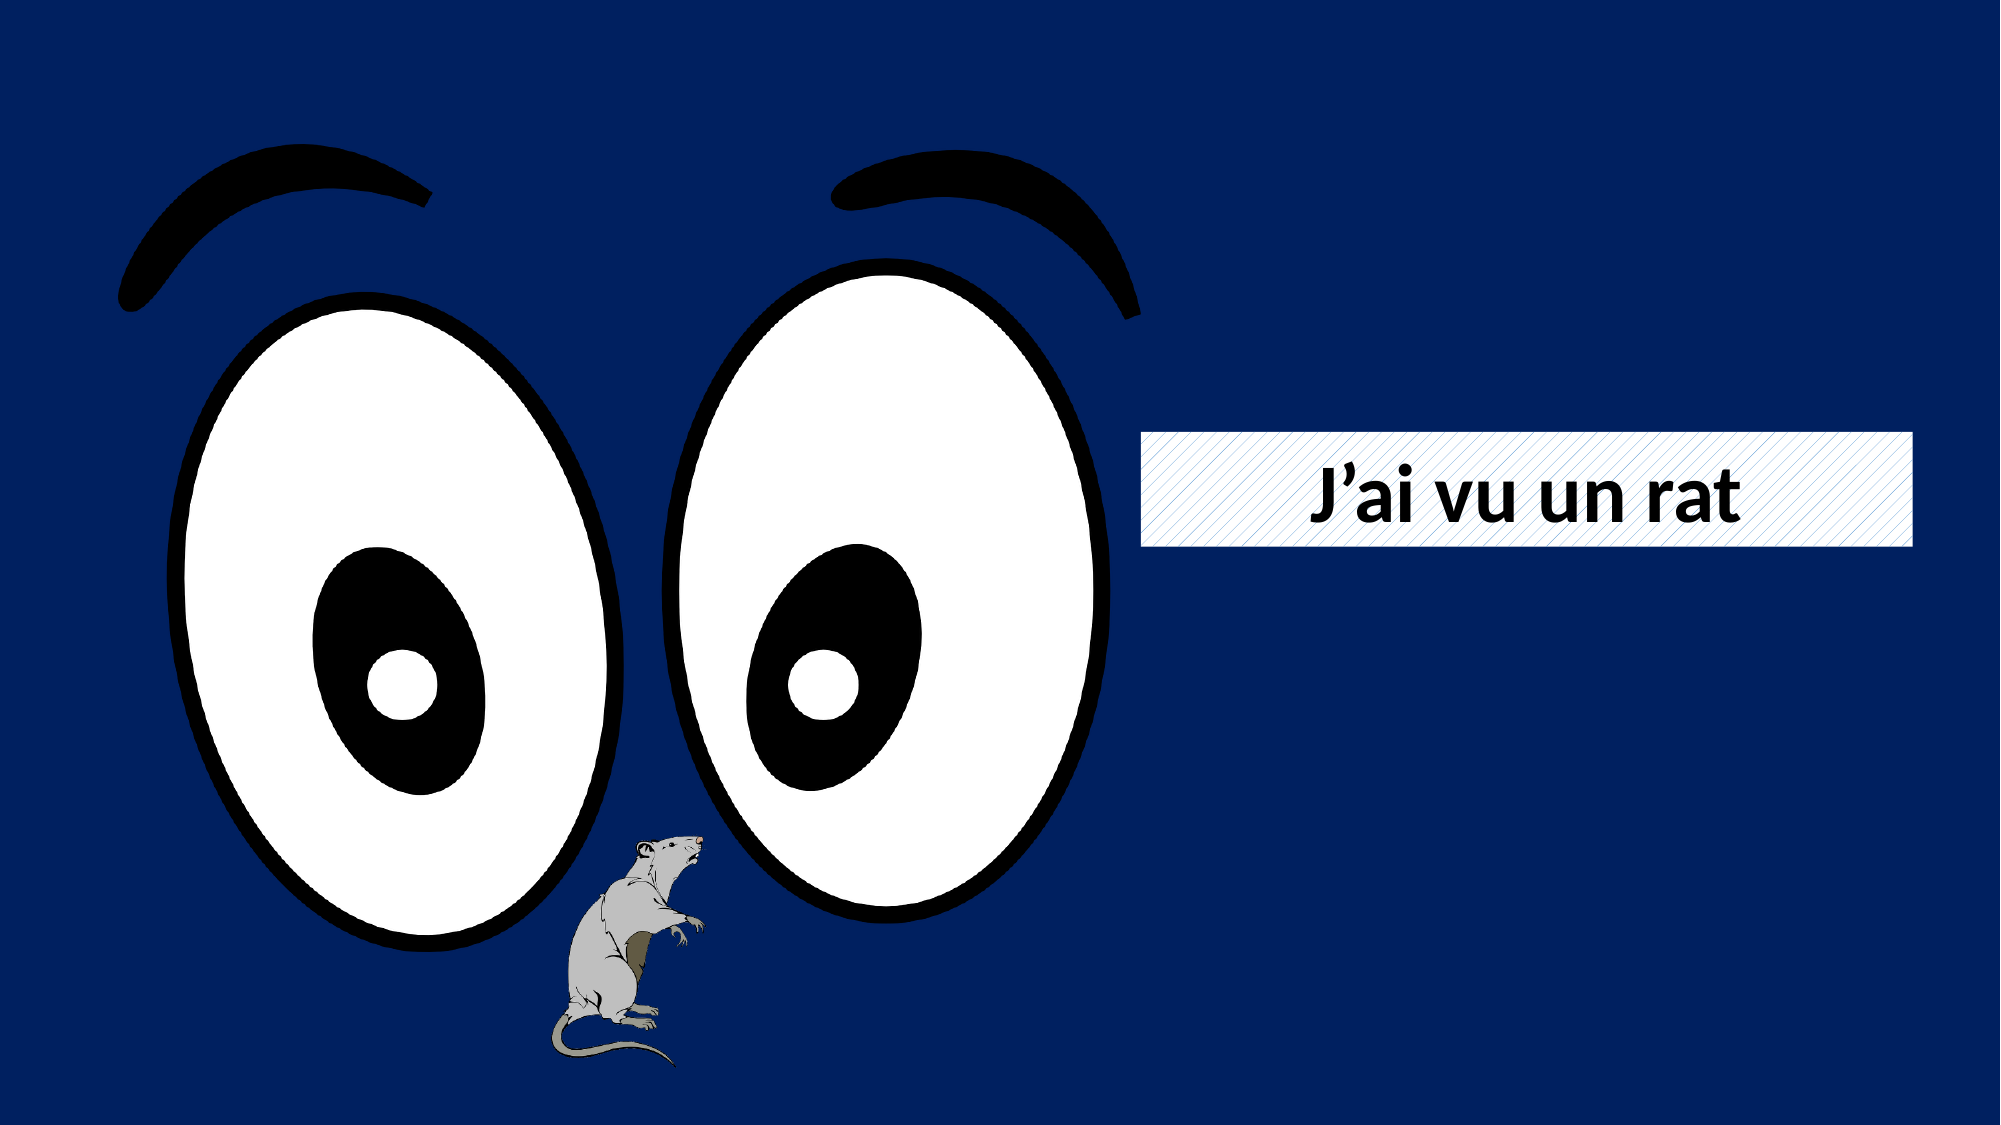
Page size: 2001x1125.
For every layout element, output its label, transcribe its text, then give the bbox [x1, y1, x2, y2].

picture [118, 144, 1141, 1068]
text_box J’ai vu un rat [1141, 431, 1913, 547]
